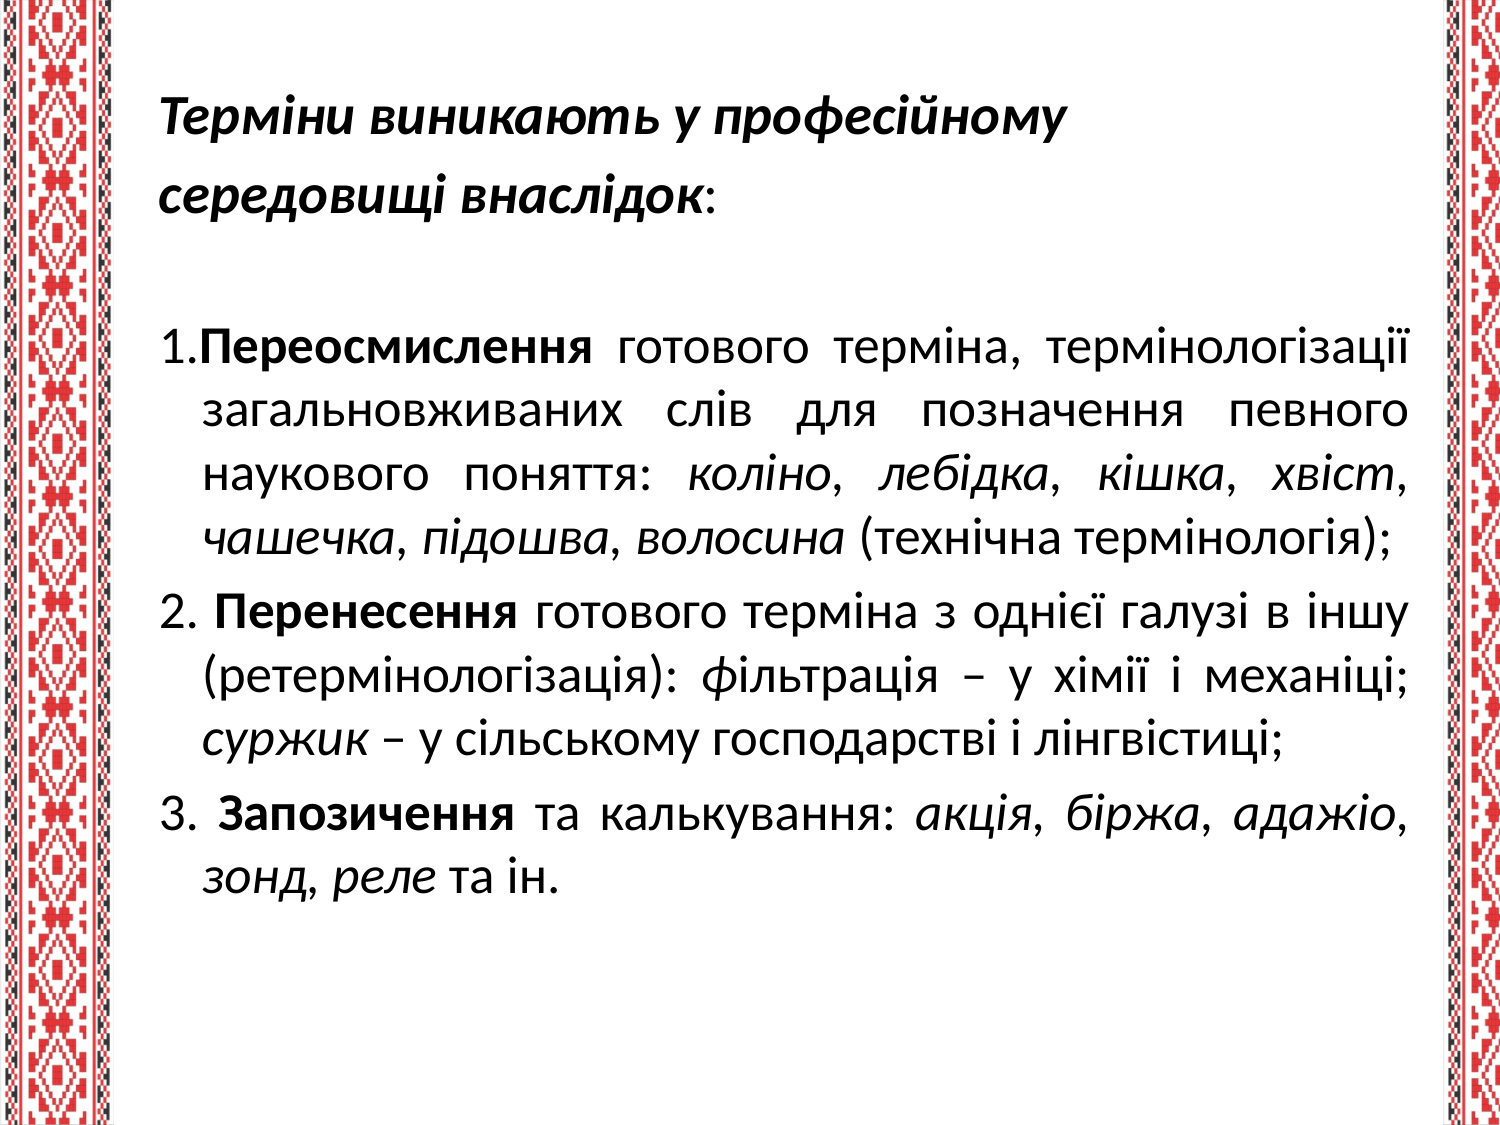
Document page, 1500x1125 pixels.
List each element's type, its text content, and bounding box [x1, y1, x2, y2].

picture [0, 1, 620, 1124]
list Терміни виникають у професійному середовищі внаслідок: 1.Переосмислення готового терміна, термінологізації загальновживаних слів для позначення певного наукового поняття: коліно, лебідка, кішка, хвіст, чашечка, підошва, волосина (технічна термінологія); 2. Перенесення готового терміна з однієї галузі в іншу (ретермінологізація): фільтрація – у хімії і механіці; суржик – у сільському господарстві і лінгвістиці; 3. Запозичення та калькування: акція, біржа, адажіо, зонд, реле та ін. [114, 70, 1425, 1005]
picture [937, 1, 1500, 1124]
